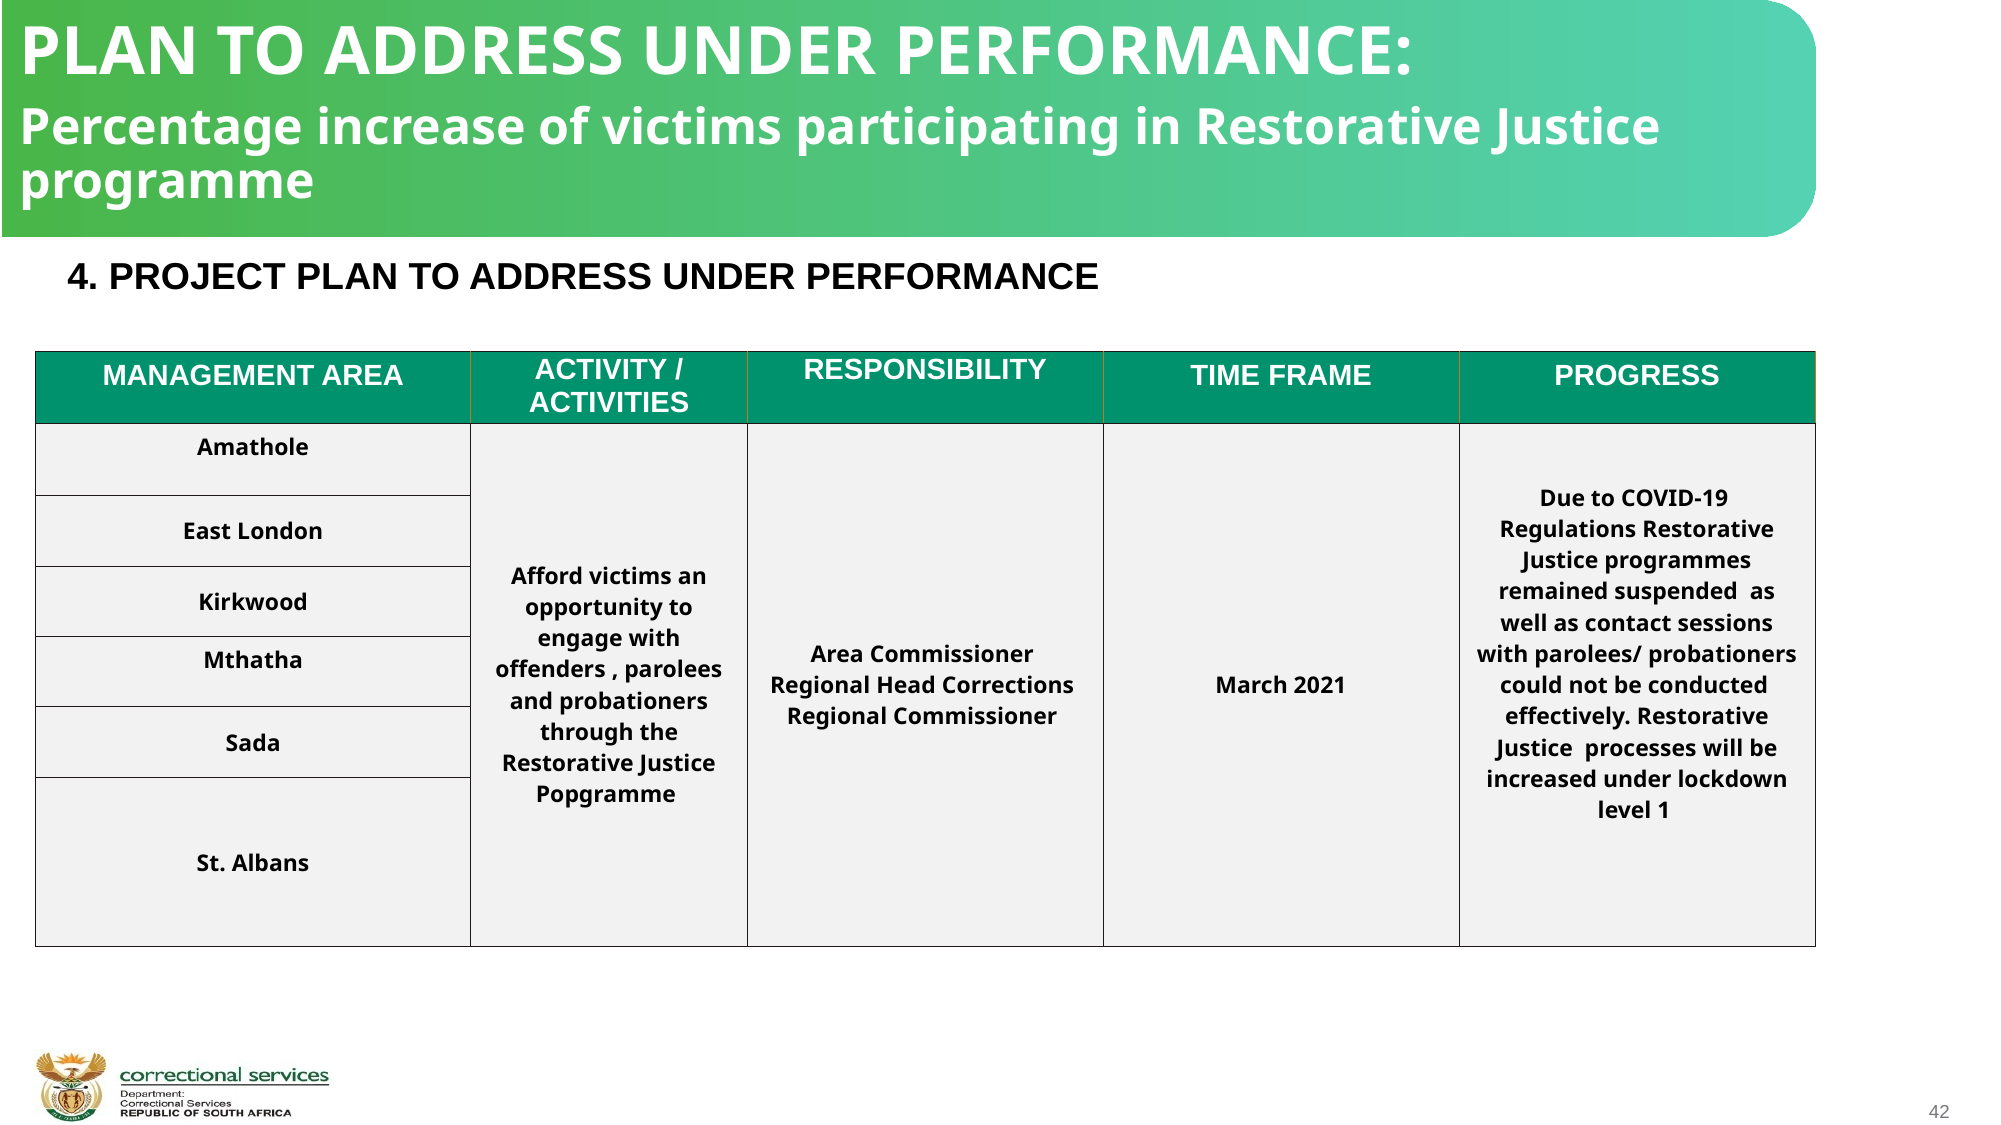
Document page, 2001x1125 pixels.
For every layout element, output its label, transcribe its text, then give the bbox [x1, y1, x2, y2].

table_header TIME FRAME [1104, 352, 1459, 423]
table_cell Kirkwood [36, 567, 470, 636]
text_box PLAN TO ADDRESS UNDER PERFORMANCE: Percentage increase of victims participating in Restorative Justice programme [4, 9, 1803, 96]
table_header ACTIVITY / ACTIVITIES [471, 352, 747, 423]
table_header PROGRESS [1460, 352, 1815, 423]
table_cell Area Commissioner Regional Head Corrections Regional Commissioner [748, 424, 1103, 946]
table_cell Sada [36, 707, 470, 777]
table_cell St. Albans [36, 778, 470, 946]
table_cell Afford victims an opportunity to engage with offenders , parolees and probationers through the Restorative Justice Popgramme [471, 424, 747, 946]
table_cell Amathole [36, 424, 470, 495]
table_header RESPONSIBILITY [748, 352, 1103, 423]
table_cell March 2021 [1104, 424, 1459, 946]
table_header MANAGEMENT AREA [36, 352, 470, 423]
picture [33, 1049, 332, 1123]
table_cell Due to COVID-19 Regulations Restorative Justice programmes remained suspended as well as contact sessions with parolees/ probationers could not be conducted effectively. Restorative Justice processes will be increased under lockdown level 1 [1460, 424, 1815, 946]
table_cell Mthatha [36, 637, 470, 706]
table_cell East London [36, 496, 470, 566]
text_box [2, 0, 1816, 237]
text_box 4. PROJECT PLAN TO ADDRESS UNDER PERFORMANCE [0, 244, 1500, 304]
